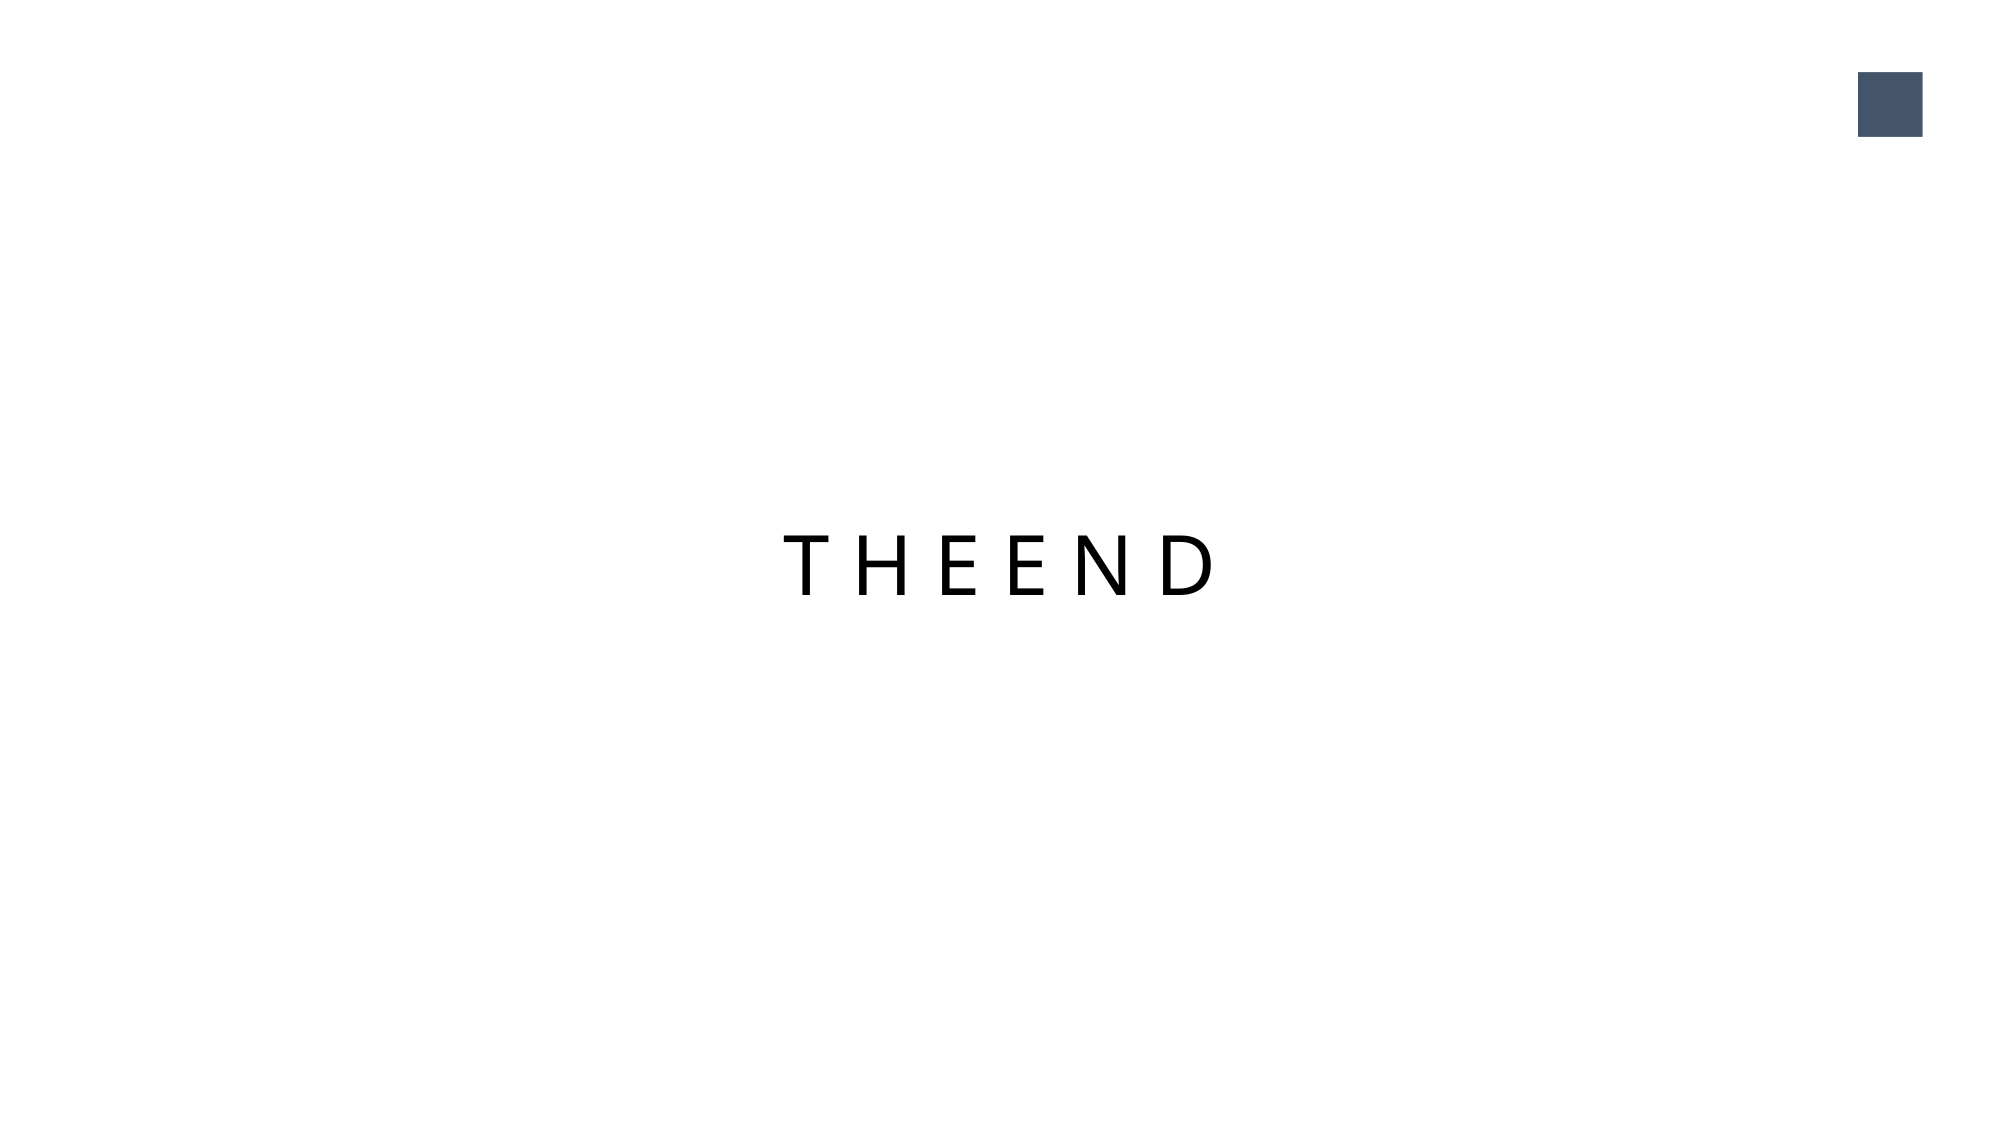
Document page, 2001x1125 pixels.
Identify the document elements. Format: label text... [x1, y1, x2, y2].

text_box [1857, 71, 1924, 78]
text_box T H E E N D [768, 504, 1232, 620]
text_box [1857, 130, 1924, 138]
slide_number 10 [1854, 78, 1927, 130]
